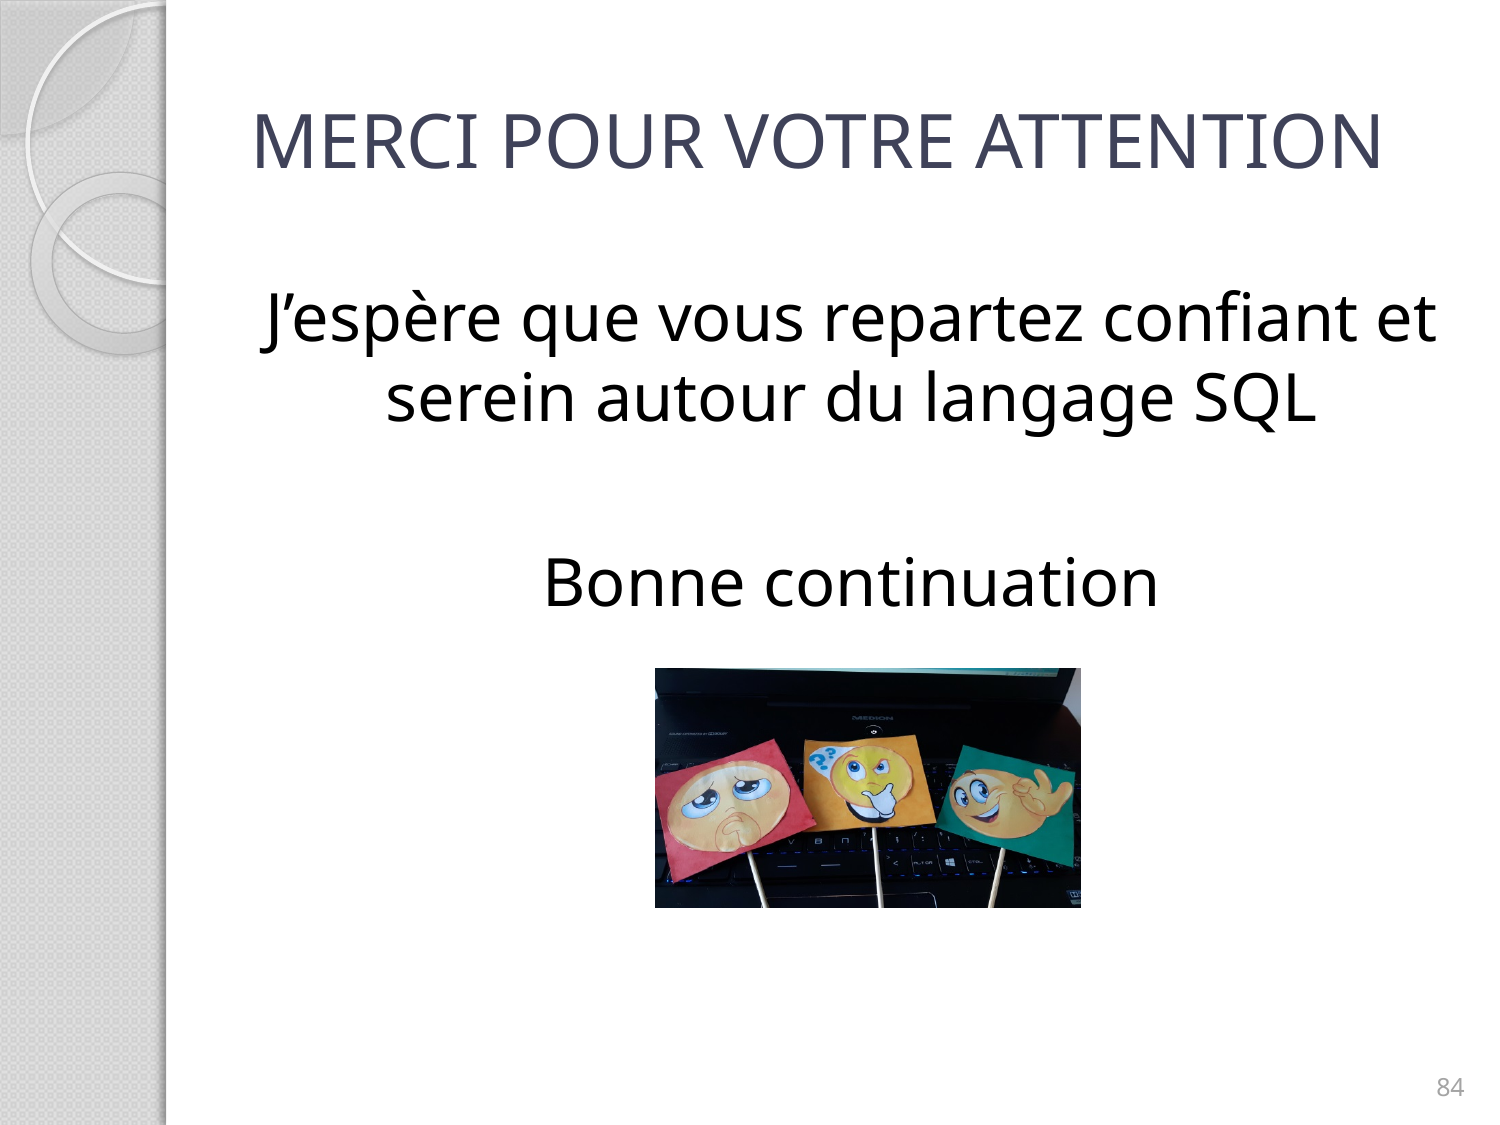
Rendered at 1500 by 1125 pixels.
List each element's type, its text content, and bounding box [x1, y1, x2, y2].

list J’espère que vous repartez confiant et serein autour du langage SQL Bonne continuation [230, 267, 1461, 1055]
slide_number 84 [1413, 1034, 1488, 1113]
picture [655, 668, 1081, 909]
title MERCI POUR VOTRE ATTENTION [235, 45, 1466, 233]
